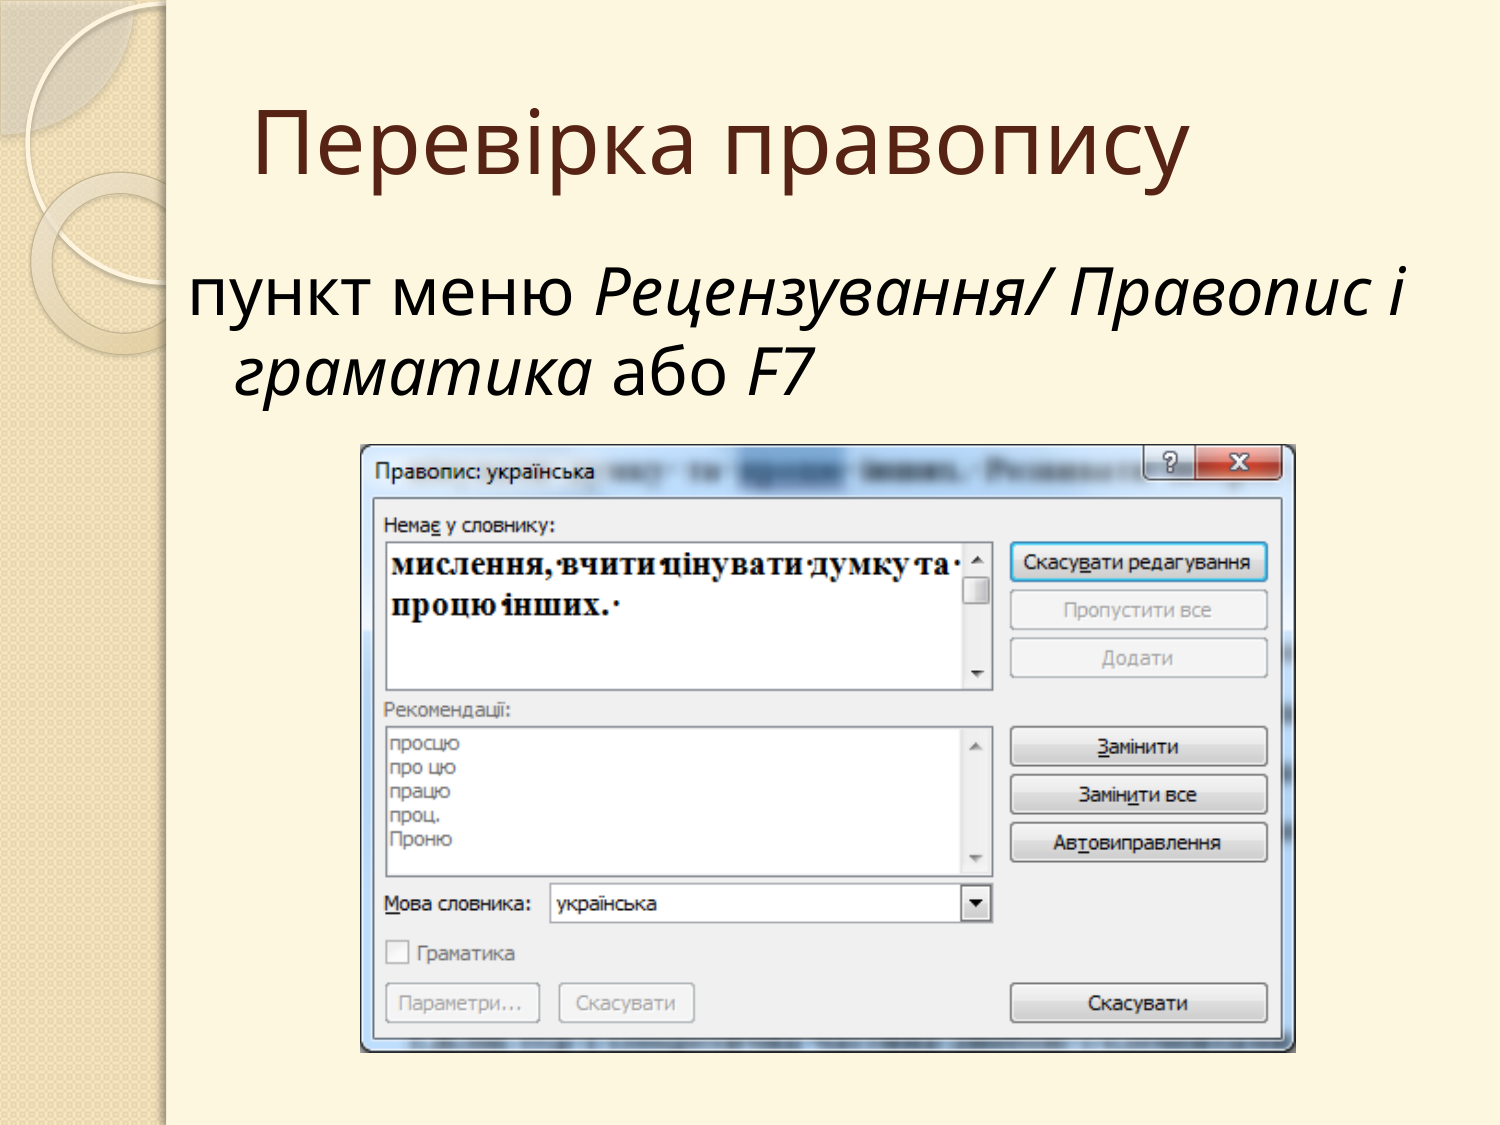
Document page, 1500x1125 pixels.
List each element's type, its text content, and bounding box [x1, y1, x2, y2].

picture [359, 444, 1296, 1053]
list пункт меню Рецензування/ Правопис і граматика або F7 [159, 241, 1425, 648]
title Перевірка правопису [235, 45, 1466, 233]
